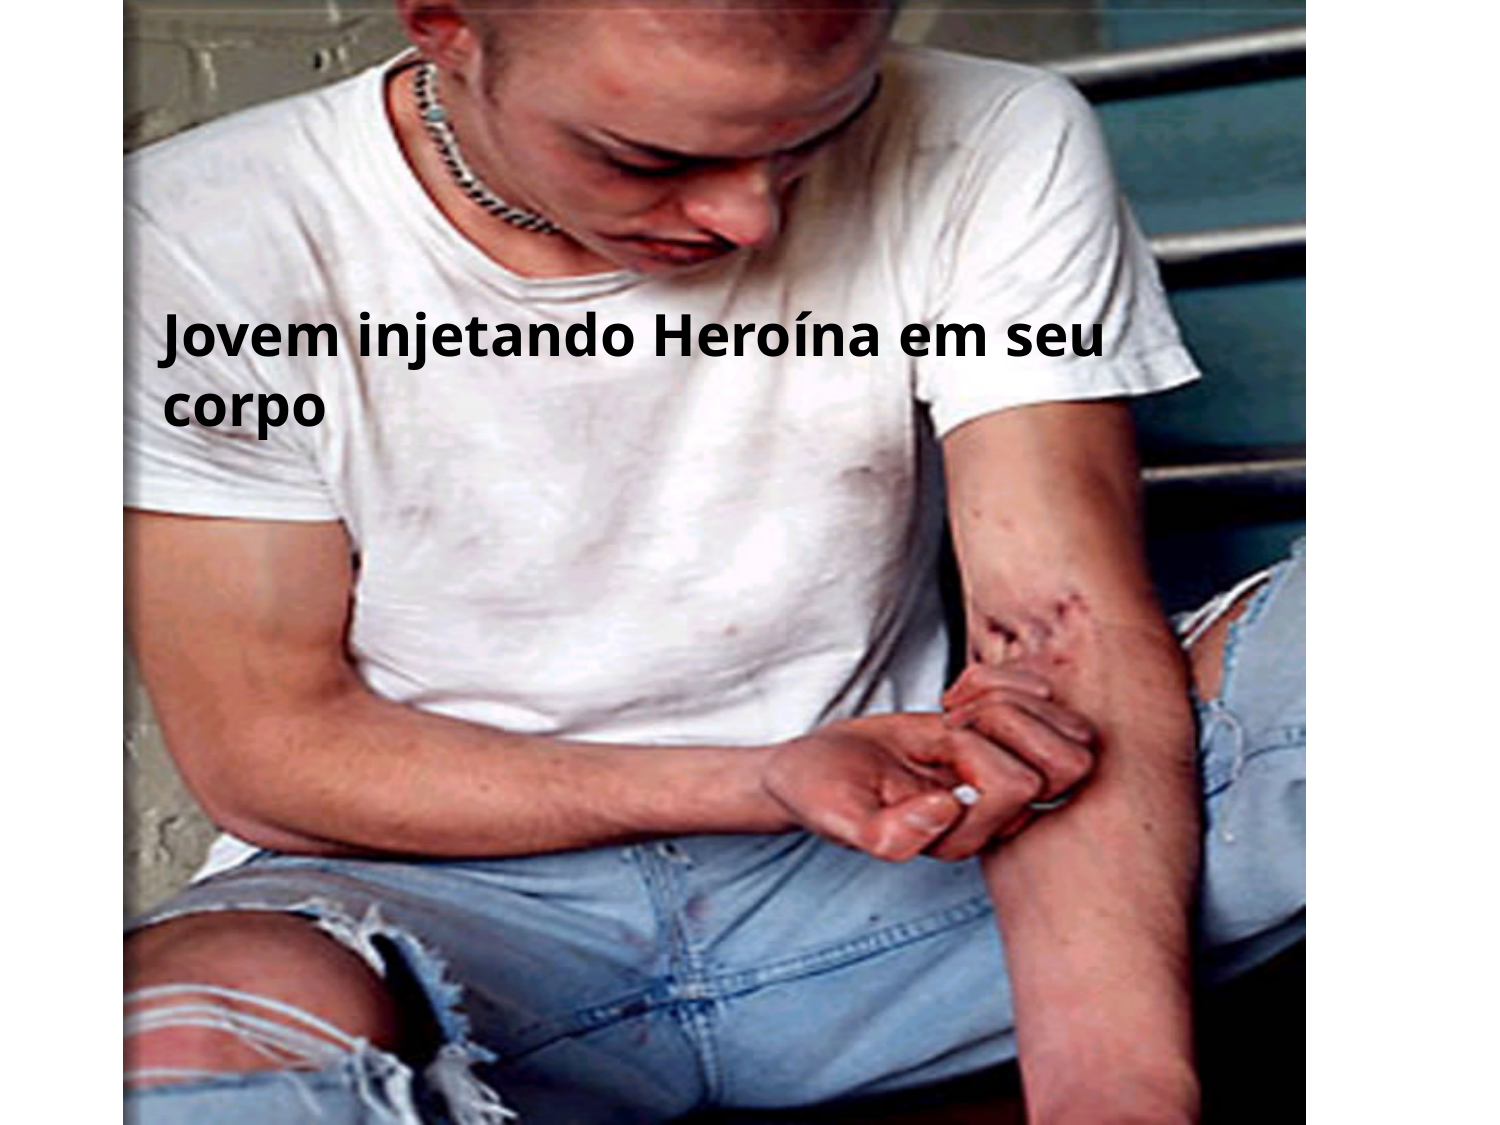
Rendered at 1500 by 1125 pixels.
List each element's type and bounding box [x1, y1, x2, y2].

picture [123, 0, 1306, 1125]
